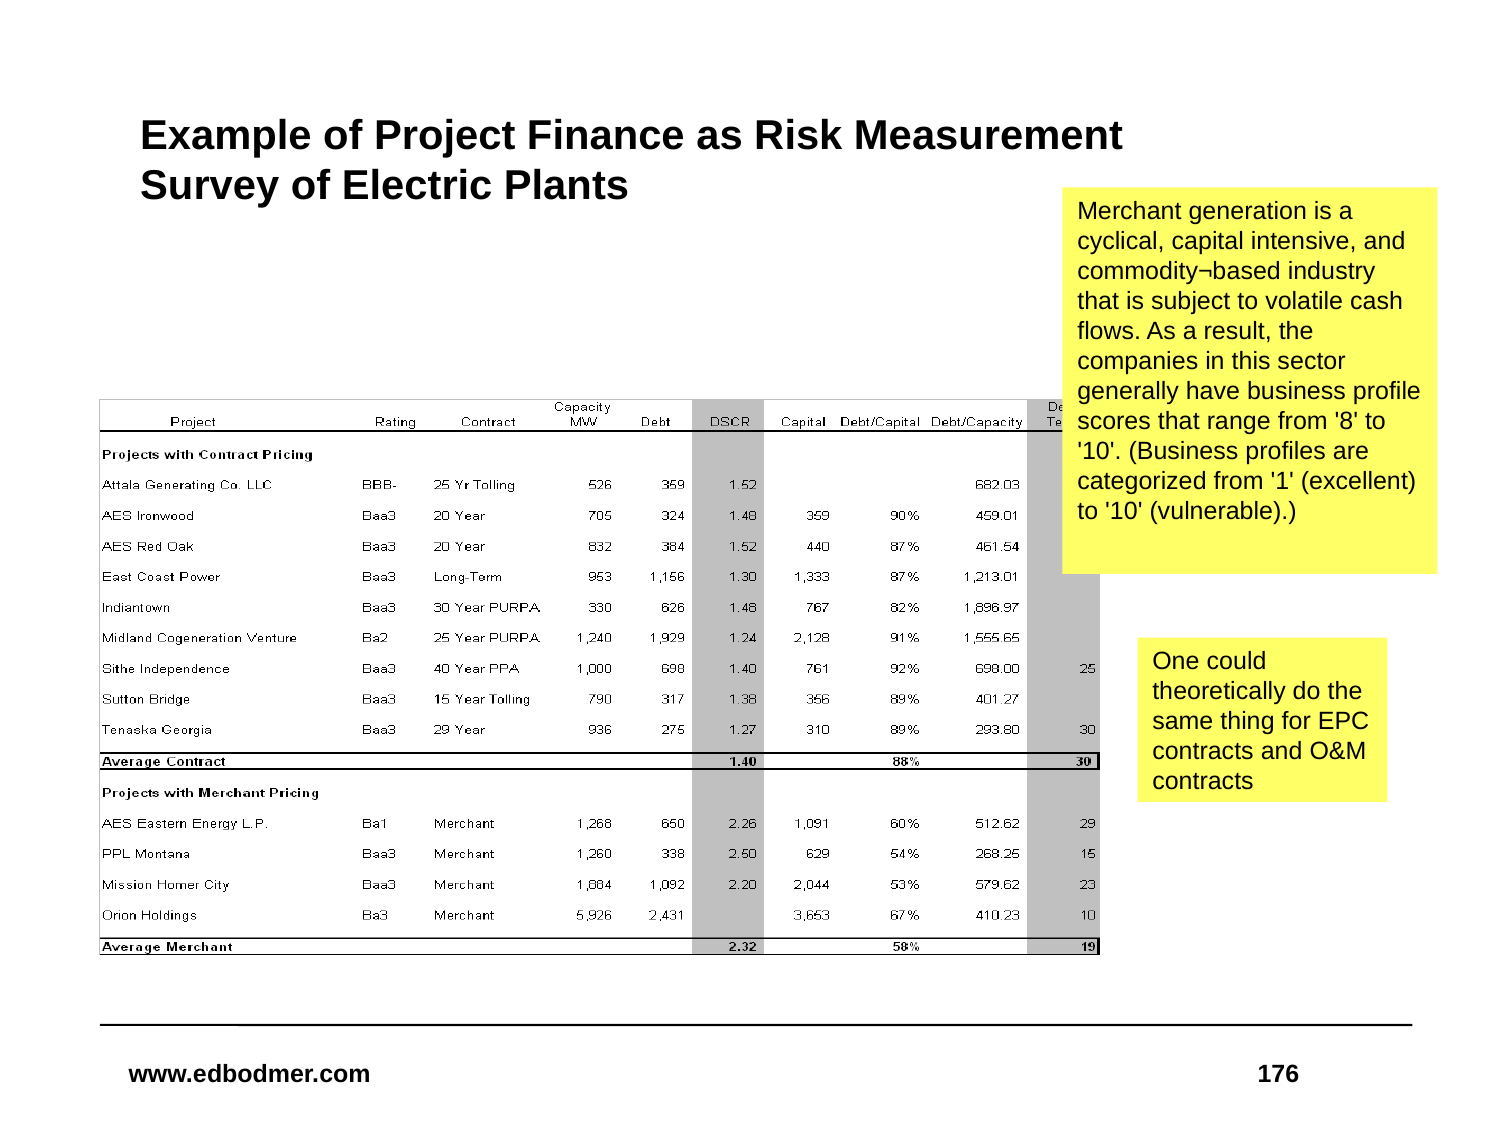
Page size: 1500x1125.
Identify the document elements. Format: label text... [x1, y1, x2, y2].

title Example of Project Finance as Risk Measurement Survey of Electric Plants [125, 99, 1288, 225]
text_box One could theoretically do the same thing for EPC contracts and O&M contracts [1137, 637, 1388, 802]
picture [99, 399, 1100, 956]
text_box Merchant generation is a cyclical, capital intensive, and commodity¬based industry that is subject to volatile cash flows. As a result, the companies in this sector generally have business profile scores that range from '8' to '10'. (Business profiles are categorized from '1' (excellent) to '10' (vulnerable).) [1062, 187, 1438, 574]
